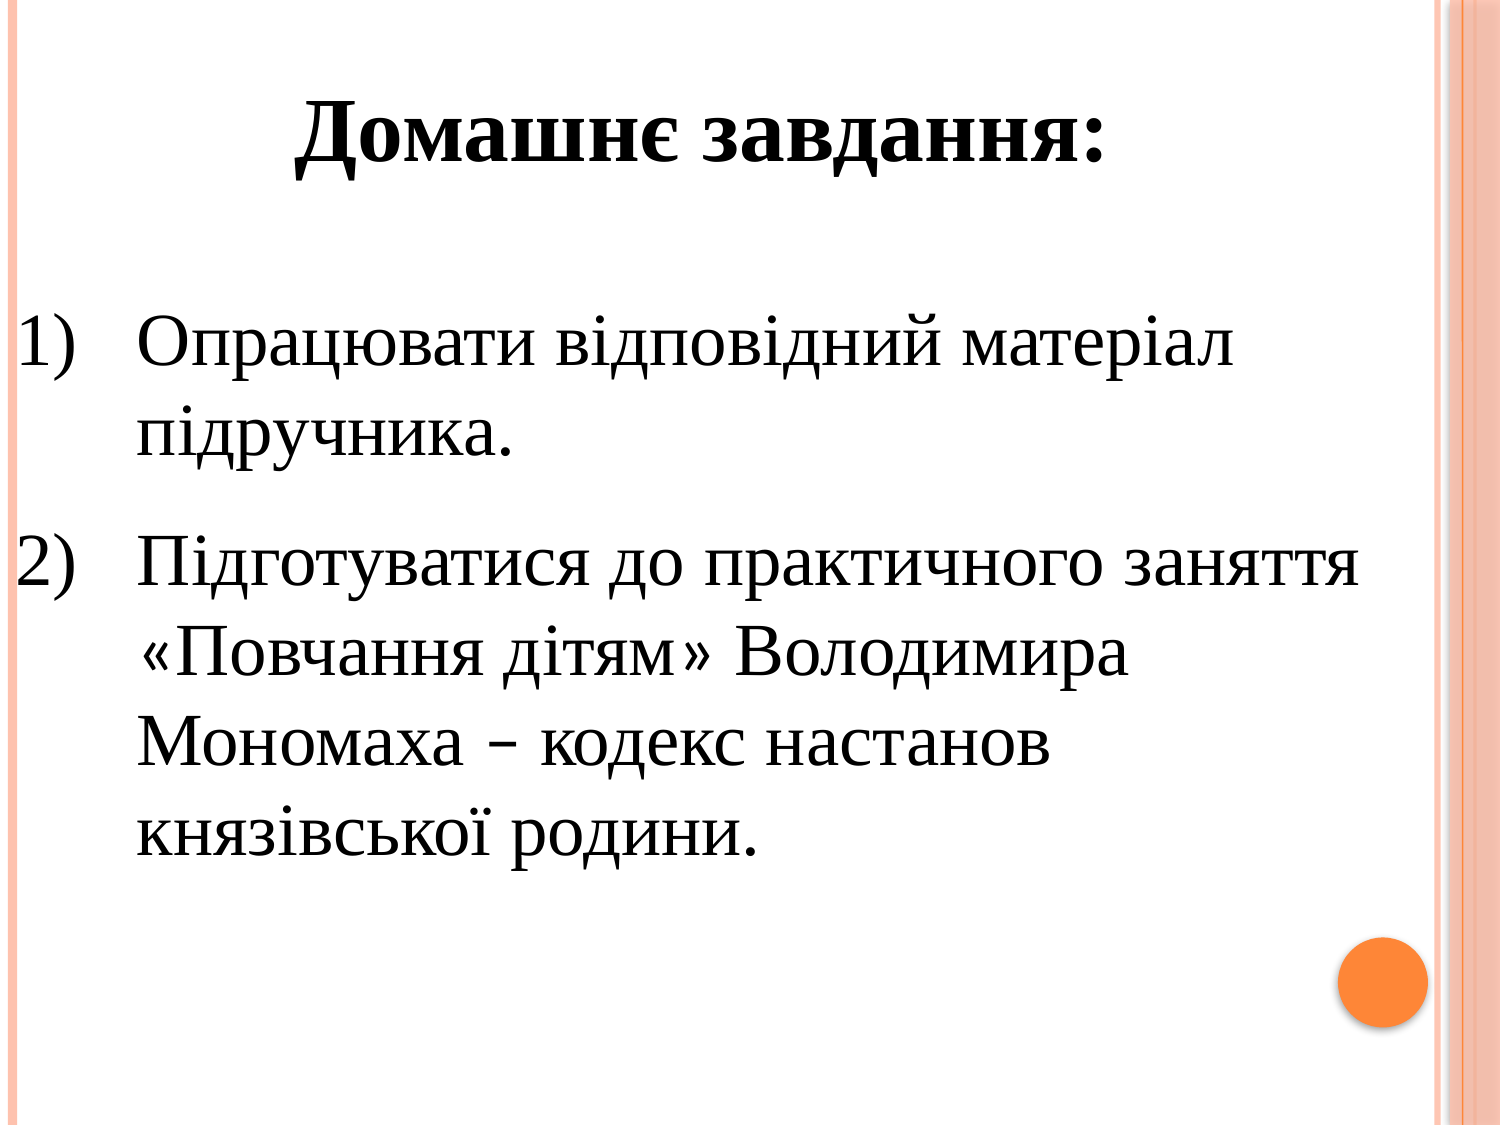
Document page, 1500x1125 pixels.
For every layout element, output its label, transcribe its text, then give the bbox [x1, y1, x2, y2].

text_box Домашнє завдання: Опрацювати відповідний матеріал підручника. Підготуватися до практичного заняття «Повчання дітям» Володимира Мономаха – кодекс настанов князівської родини. [0, 62, 1407, 878]
